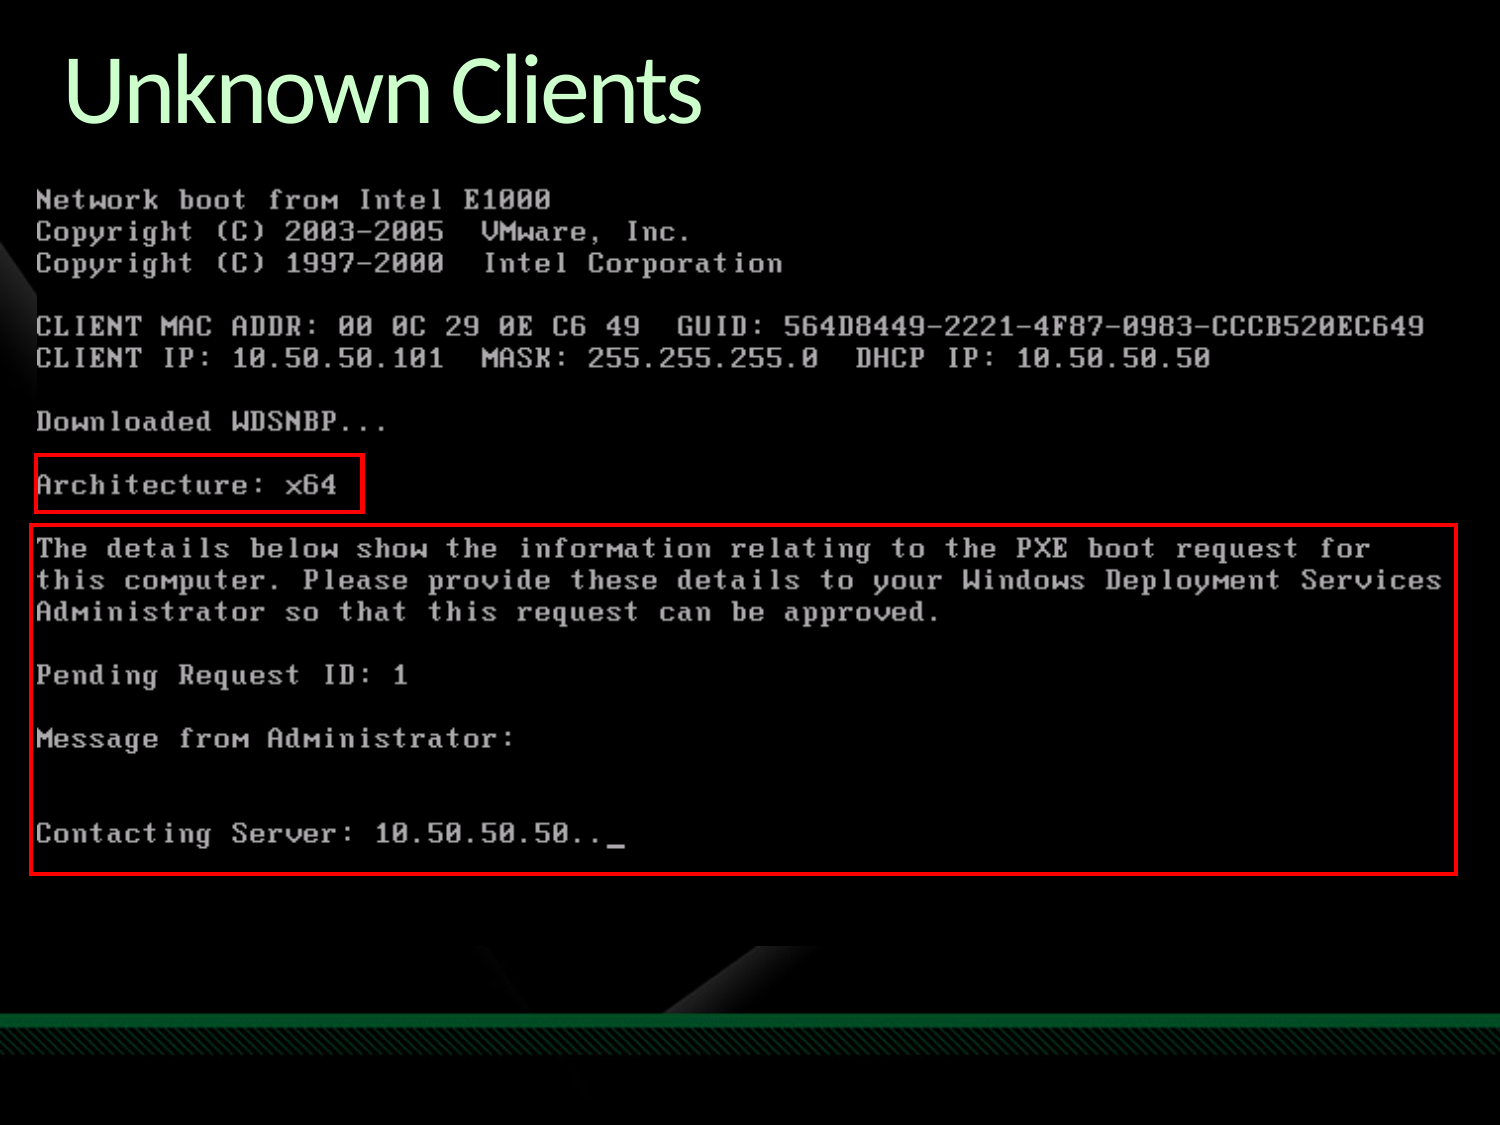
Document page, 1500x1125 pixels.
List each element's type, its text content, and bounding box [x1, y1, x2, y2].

title Unknown Clients [62, 37, 1413, 147]
picture [0, 0, 1500, 1125]
